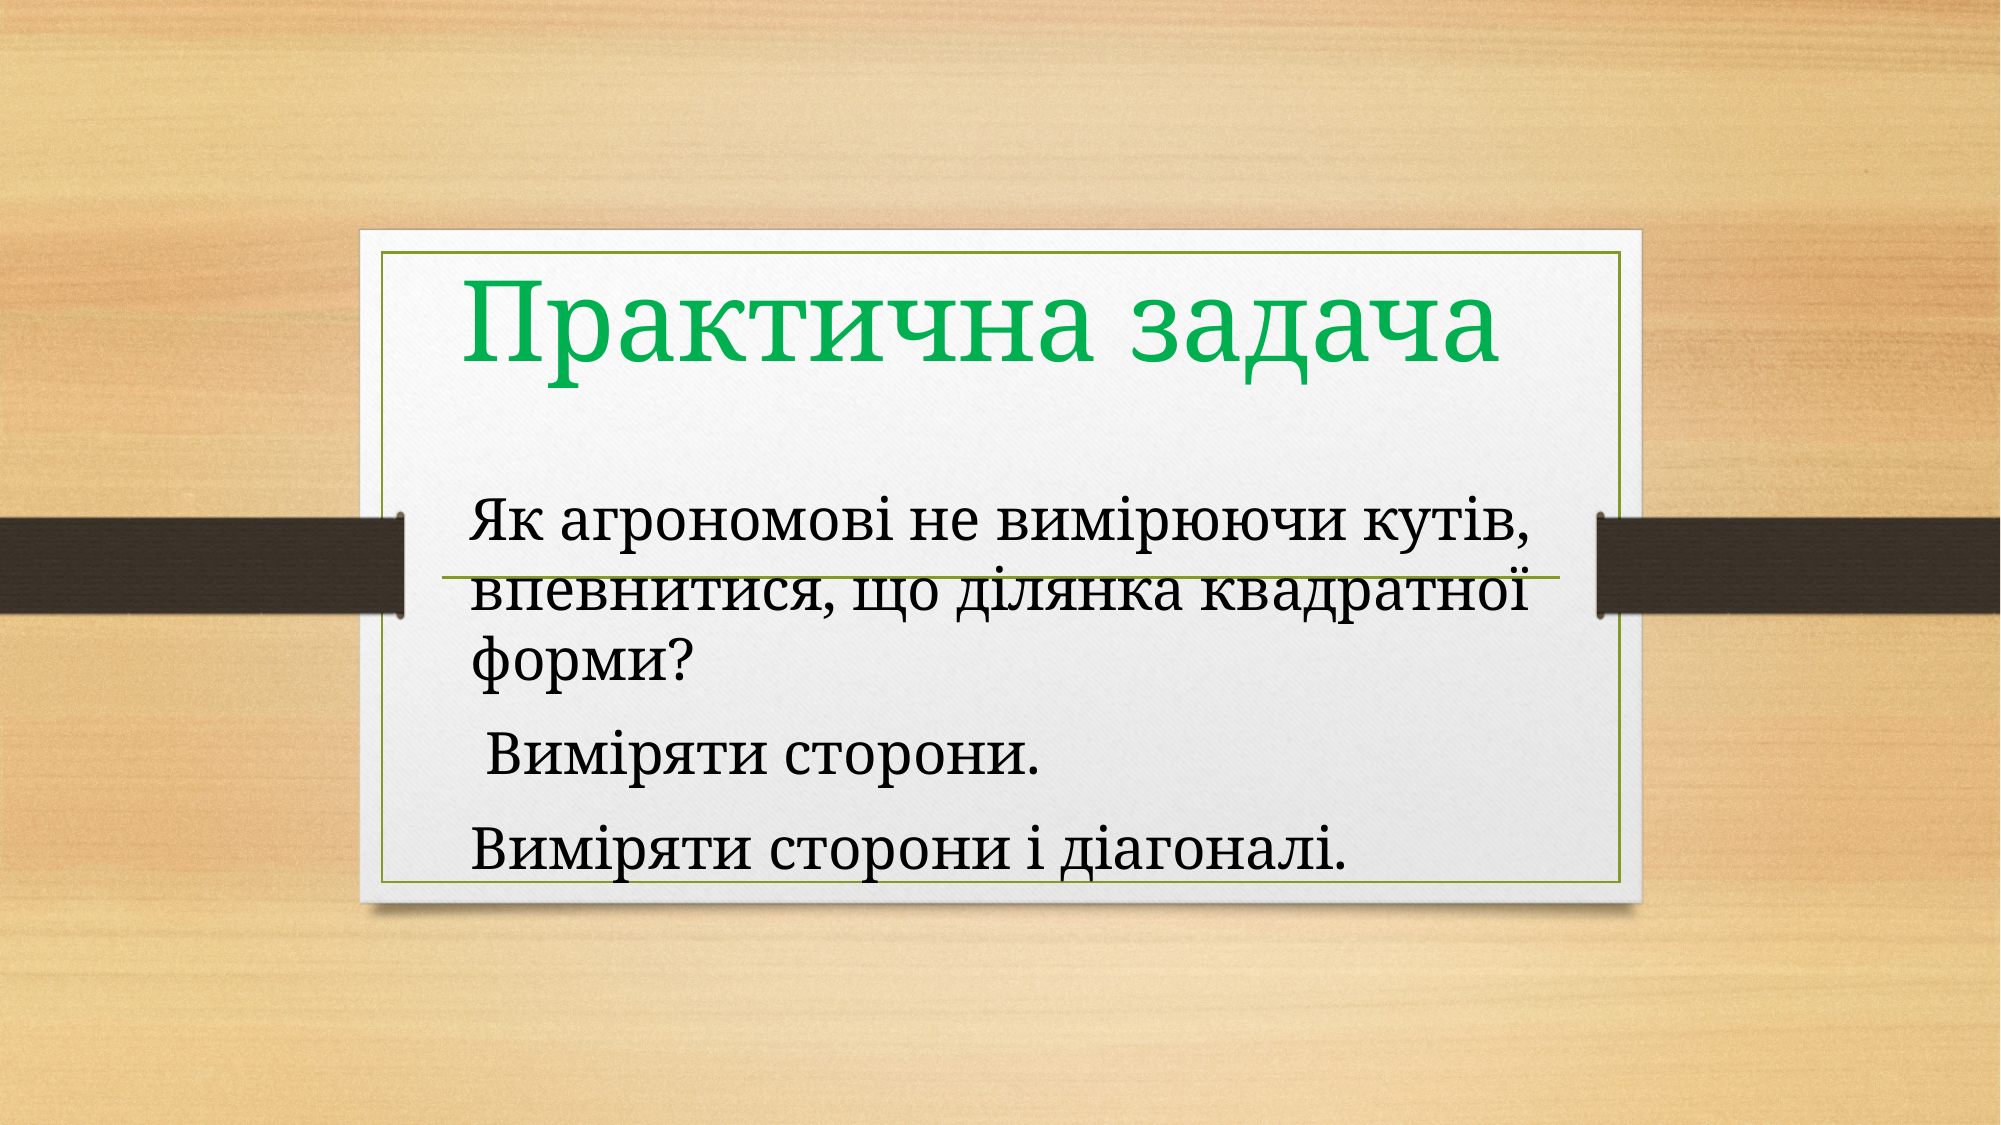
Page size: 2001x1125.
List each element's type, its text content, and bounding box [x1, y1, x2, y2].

title Практична задача [423, 143, 1542, 392]
picture [0, 0, 2001, 1125]
